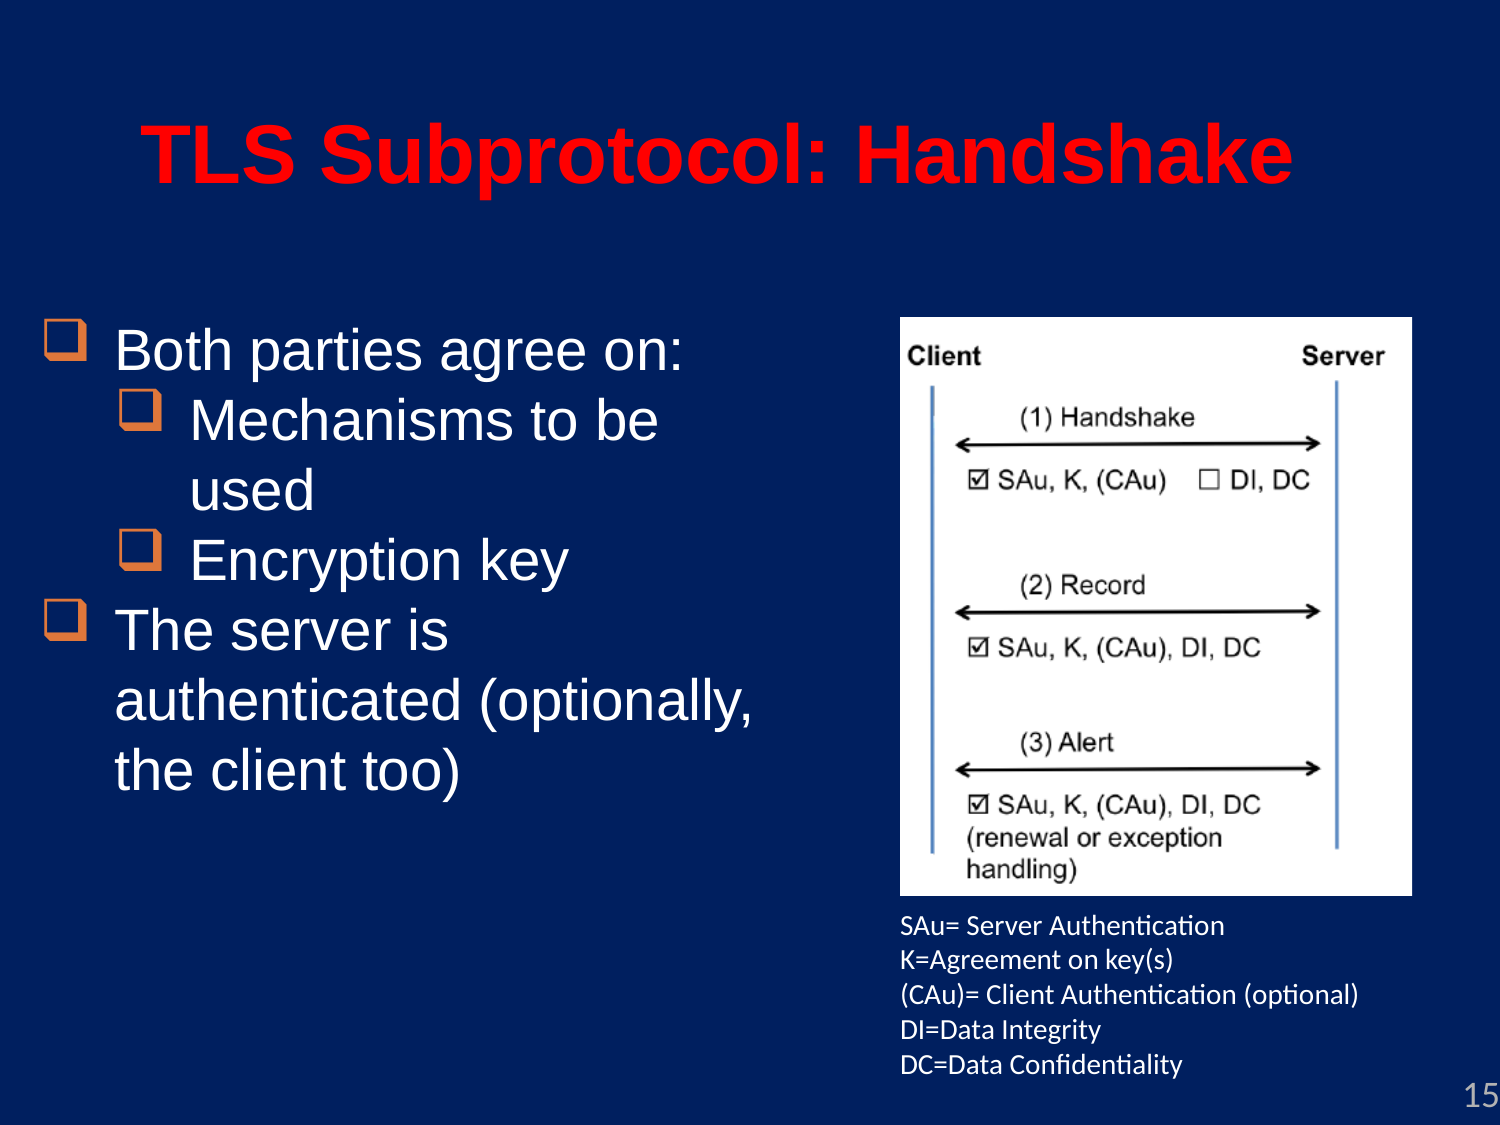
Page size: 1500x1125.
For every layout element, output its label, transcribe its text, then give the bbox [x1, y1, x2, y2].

picture [899, 316, 1413, 897]
text_box TLS Subprotocol: Handshake [70, 99, 1363, 201]
slide_number 15 [1437, 1069, 1500, 1115]
text_box SAu= Server Authentication K=Agreement on key(s) (CAu)= Client Authentication (optional) DI=Data Integrity DC=Data Confidentiality [900, 905, 1455, 1125]
text_box Both parties agree on: Mechanisms to be used Encryption key The server is authenticated (optionally, the client too) [37, 312, 900, 803]
